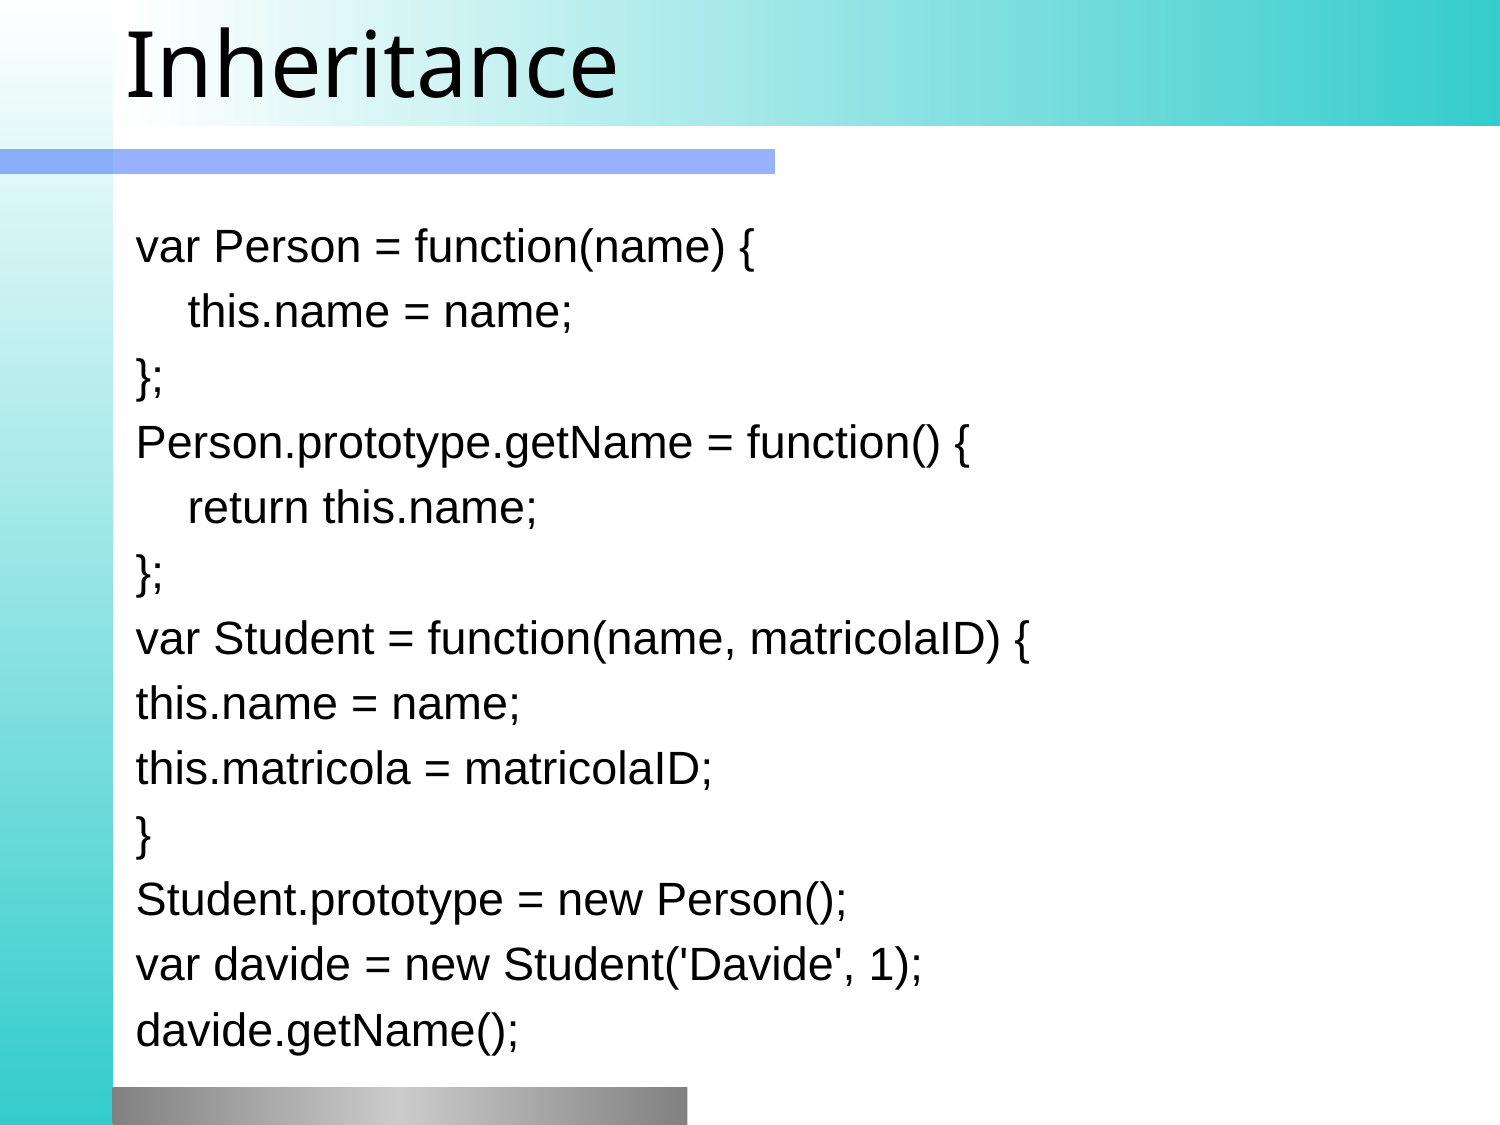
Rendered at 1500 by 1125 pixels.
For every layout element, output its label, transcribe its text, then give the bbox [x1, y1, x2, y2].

list var Person = function(name) { this.name = name; }; Person.prototype.getName = function() { return this.name; }; var Student = function(name, matricolaID) { this.name = name; this.matricola = matricolaID; } Student.prototype = new Person(); var davide = new Student('Davide', 1); davide.getName(); [112, 207, 1484, 1073]
title Inheritance [110, 0, 1424, 126]
